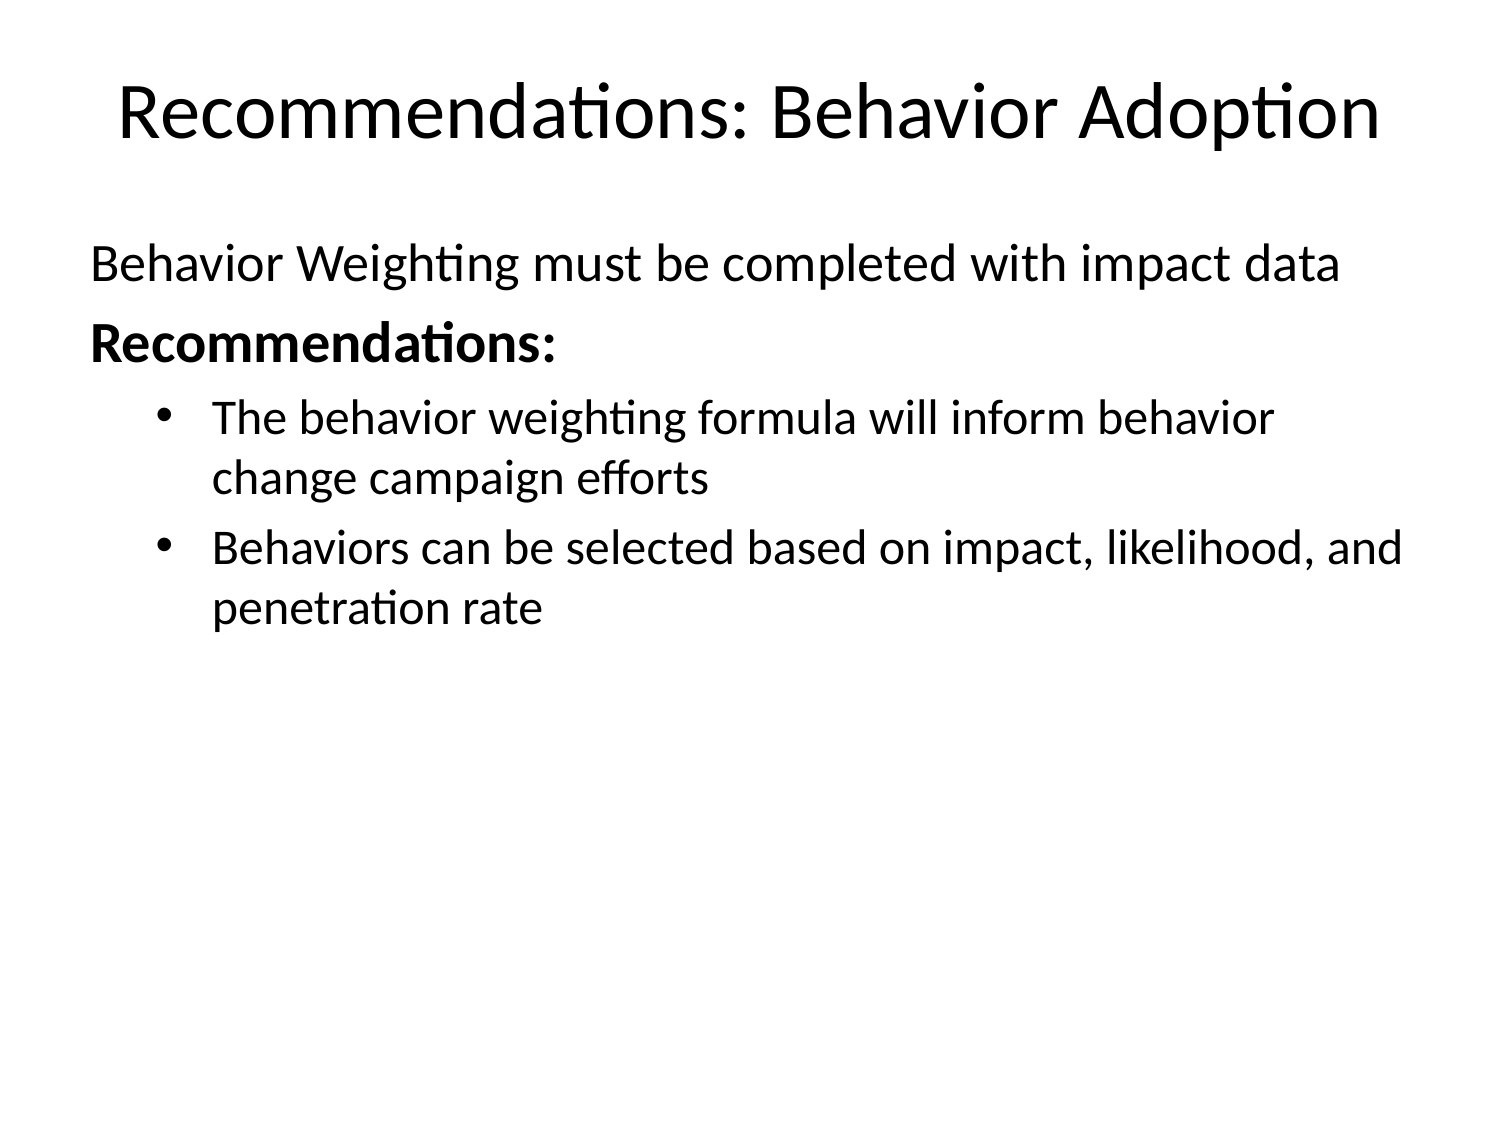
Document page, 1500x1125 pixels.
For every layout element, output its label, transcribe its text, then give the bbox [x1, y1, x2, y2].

title Recommendations: Behavior Adoption [24, 12, 1475, 200]
list Behavior Weighting must be completed with impact data Recommendations: The behavior weighting formula will inform behavior change campaign efforts Behaviors can be selected based on impact, likelihood, and penetration rate [75, 220, 1425, 963]
